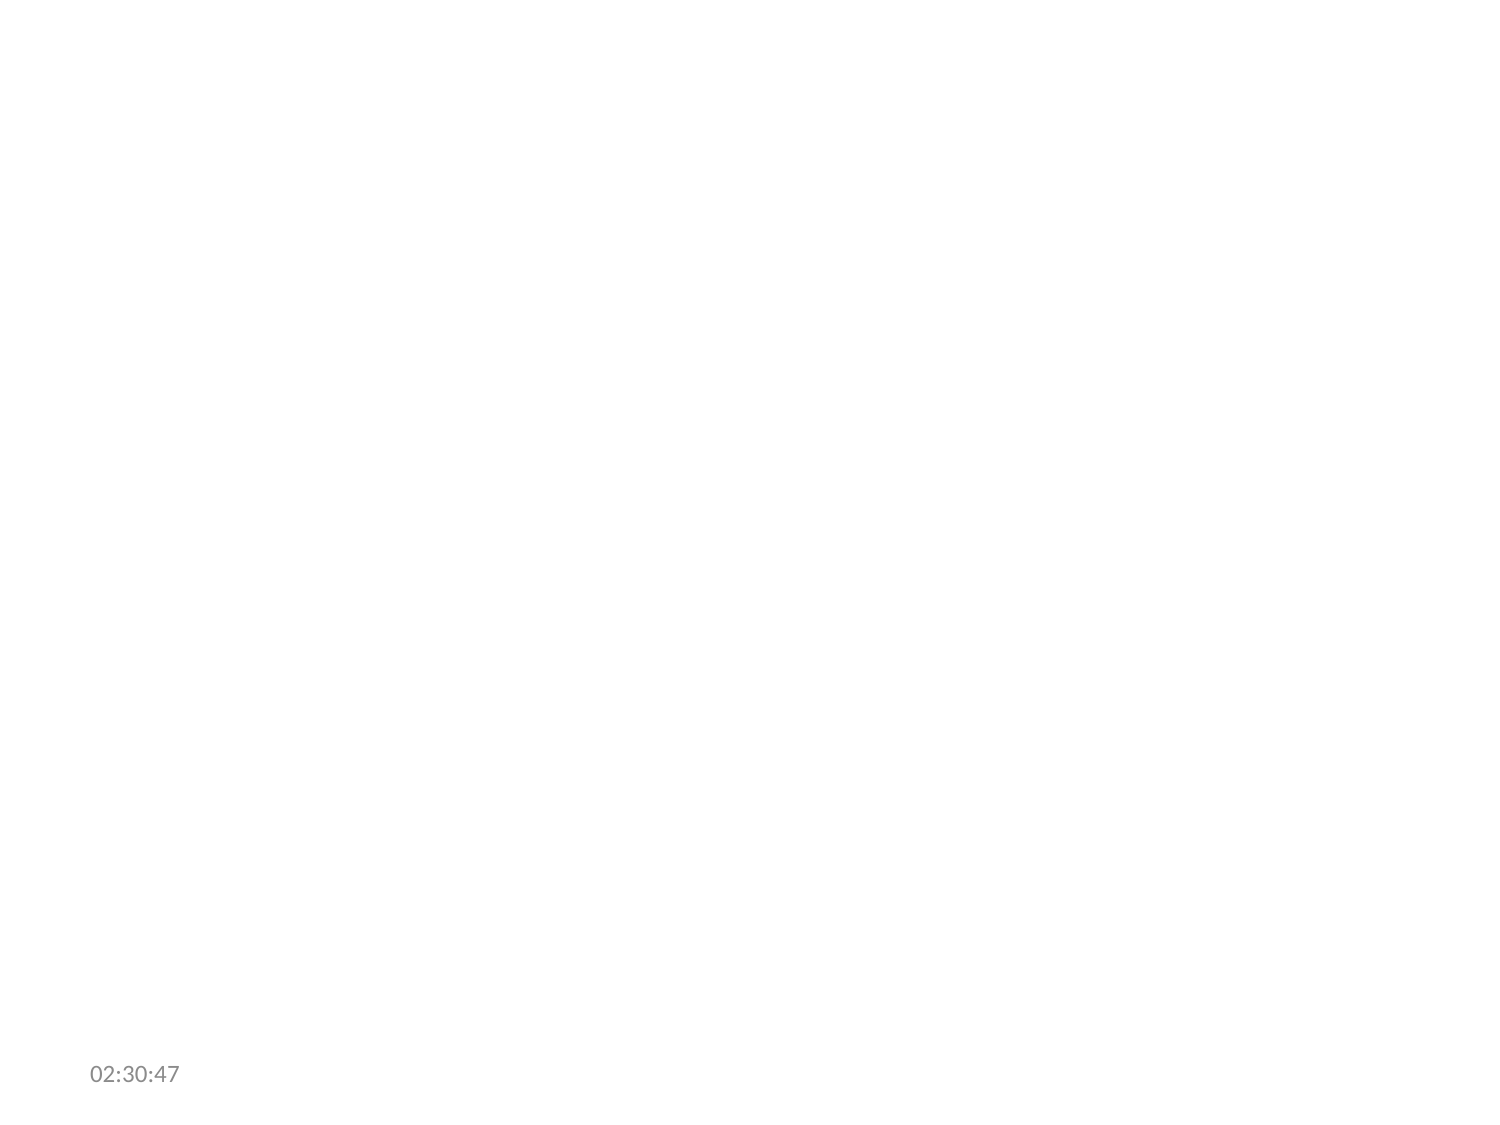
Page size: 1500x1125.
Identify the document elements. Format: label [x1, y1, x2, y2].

slide_number [75, 1042, 425, 1103]
